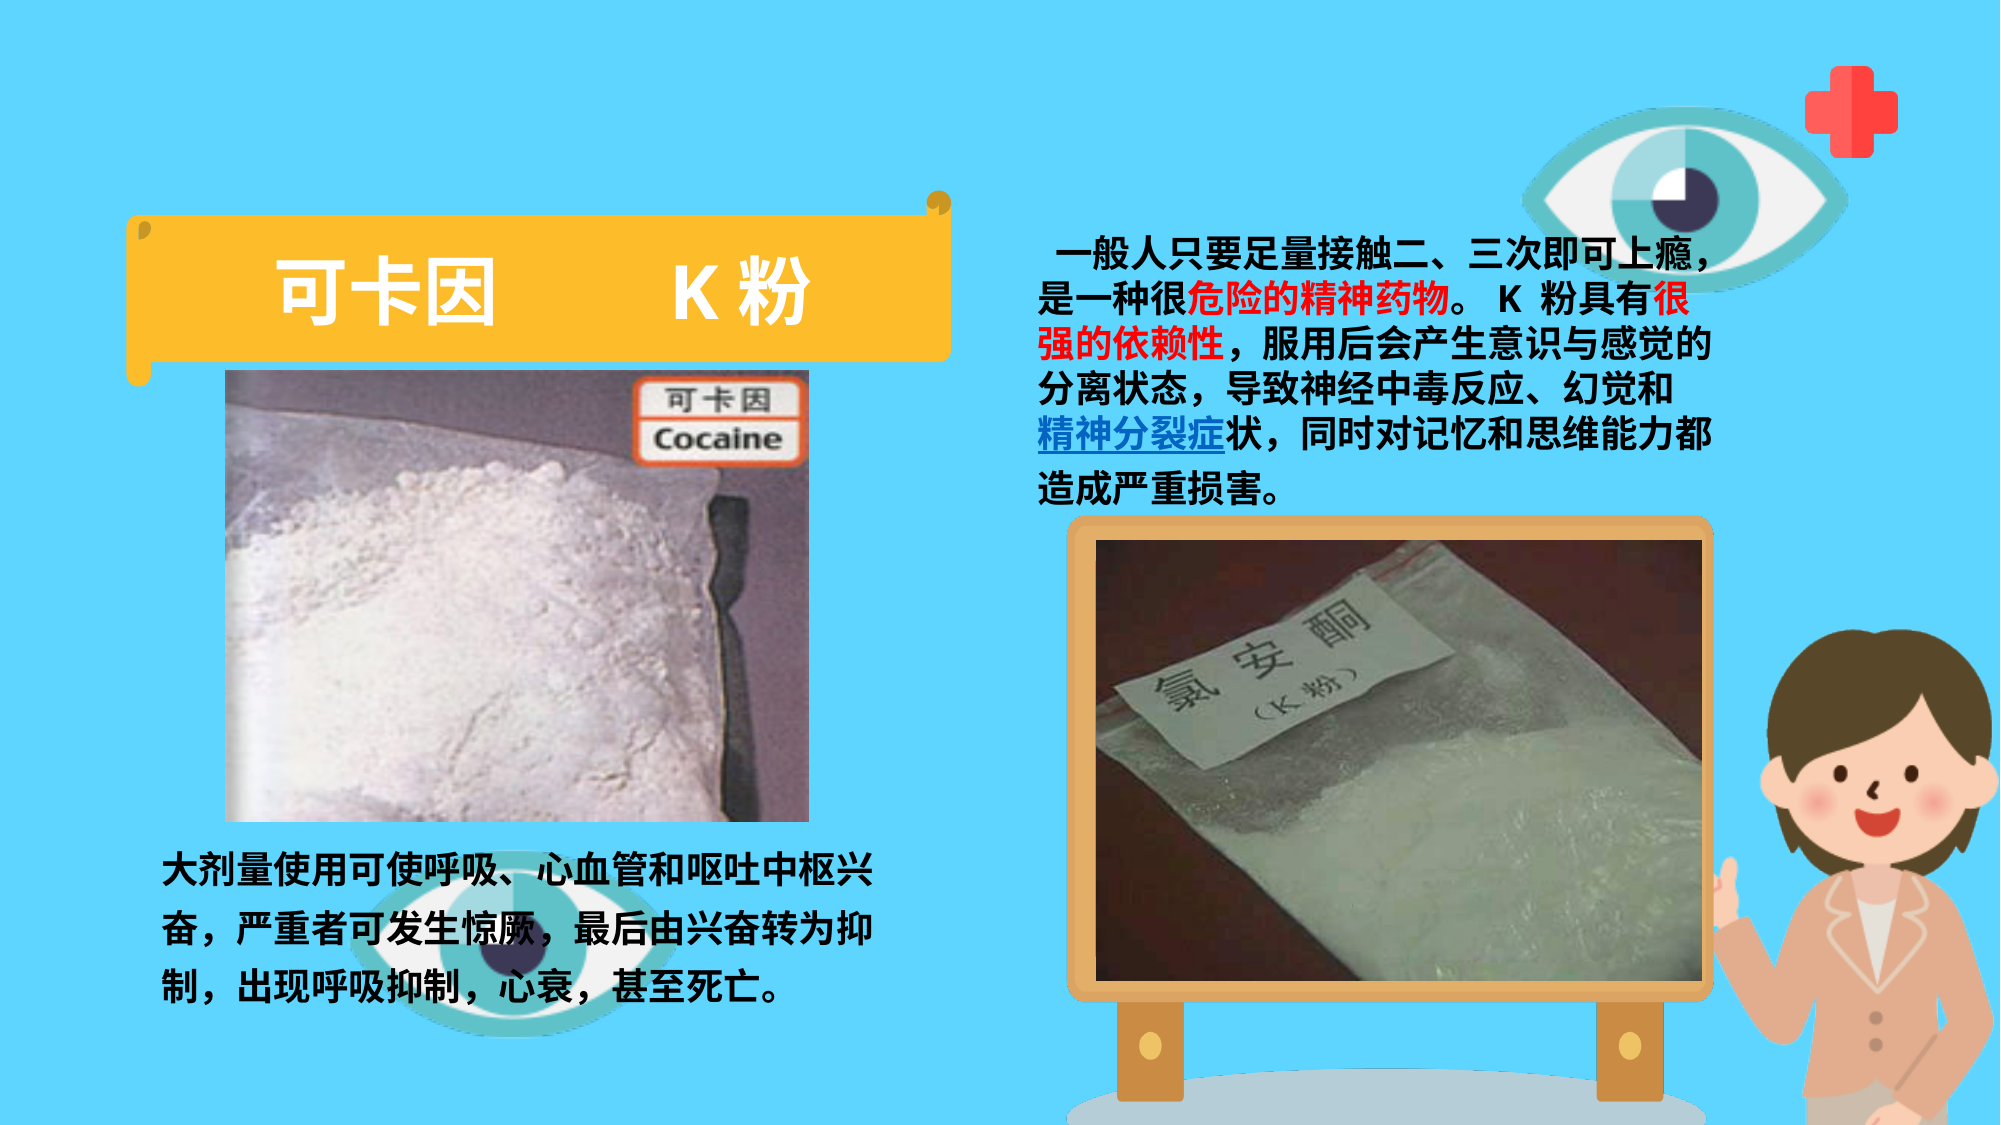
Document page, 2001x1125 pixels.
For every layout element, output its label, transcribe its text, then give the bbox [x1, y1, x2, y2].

title 可卡因 K粉 [102, 247, 984, 353]
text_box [1096, 540, 1702, 981]
text_box [125, 189, 953, 247]
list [225, 370, 809, 822]
picture [336, 822, 726, 1075]
text_box 大剂量使用可使呼吸、心血管和呕吐中枢兴奋，严重者可发生惊厥，最后由兴奋转为抑制，出现呼吸抑制，心衰，甚至死亡。 [146, 825, 336, 1016]
text_box 一般人只要足量接触二、三次即可上瘾，是一种很危险的精神药物。K 粉具有很强的依赖性，服用后会产生意识与感觉的分离状态，导致神经中毒反应、幻觉和精神分裂症状，同时对记忆和思维能力都造成严重损害。 [1023, 222, 1734, 343]
text_box 大剂量使用可使呼吸、心血管和呕吐中枢兴奋，严重者可发生惊厥，最后由兴奋转为抑制，出现呼吸抑制，心衰，甚至死亡。 [726, 825, 892, 1016]
text_box [125, 353, 952, 388]
picture [1508, 50, 1898, 331]
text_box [997, 343, 2000, 1125]
